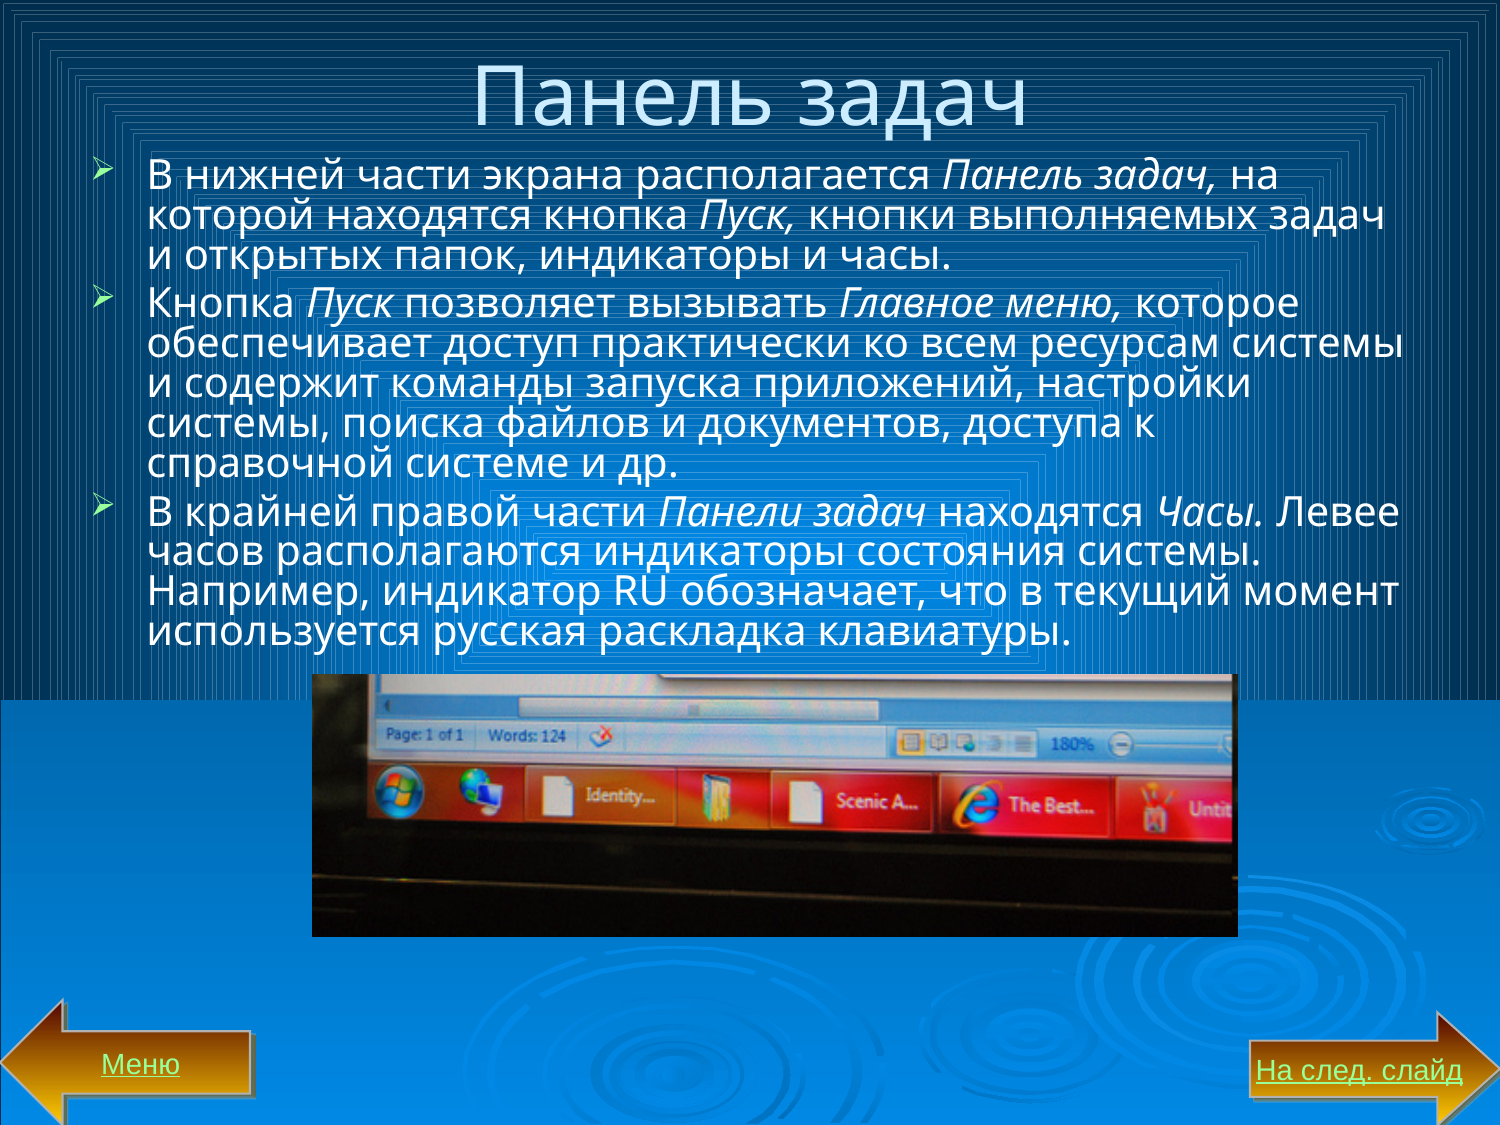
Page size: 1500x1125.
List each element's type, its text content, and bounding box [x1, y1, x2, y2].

title Панель задач [74, 45, 1451, 138]
text_box Меню [0, 999, 250, 1125]
list В нижней части экрана располагается Панель задач, на которой находятся кнопка Пуск, кнопки выполняемых задач и открытых папок, индикаторы и часы. Кнопка Пуск позволяет вызывать Главное меню, которое обеспечивает доступ практически ко всем ресурсам системы и содержит команды запуска приложений, настройки системы, поиска файлов и документов, доступа к справочной системе и др. В крайней правой части Панели задач находятся Часы. Левее часов располагаются индикаторы состояния системы. Например, индикатор RU обозначает, что в текущий момент используется русская раскладка клавиатуры. [74, 149, 1426, 638]
text_box На след. слайд [1250, 1012, 1500, 1125]
picture [312, 674, 1238, 937]
